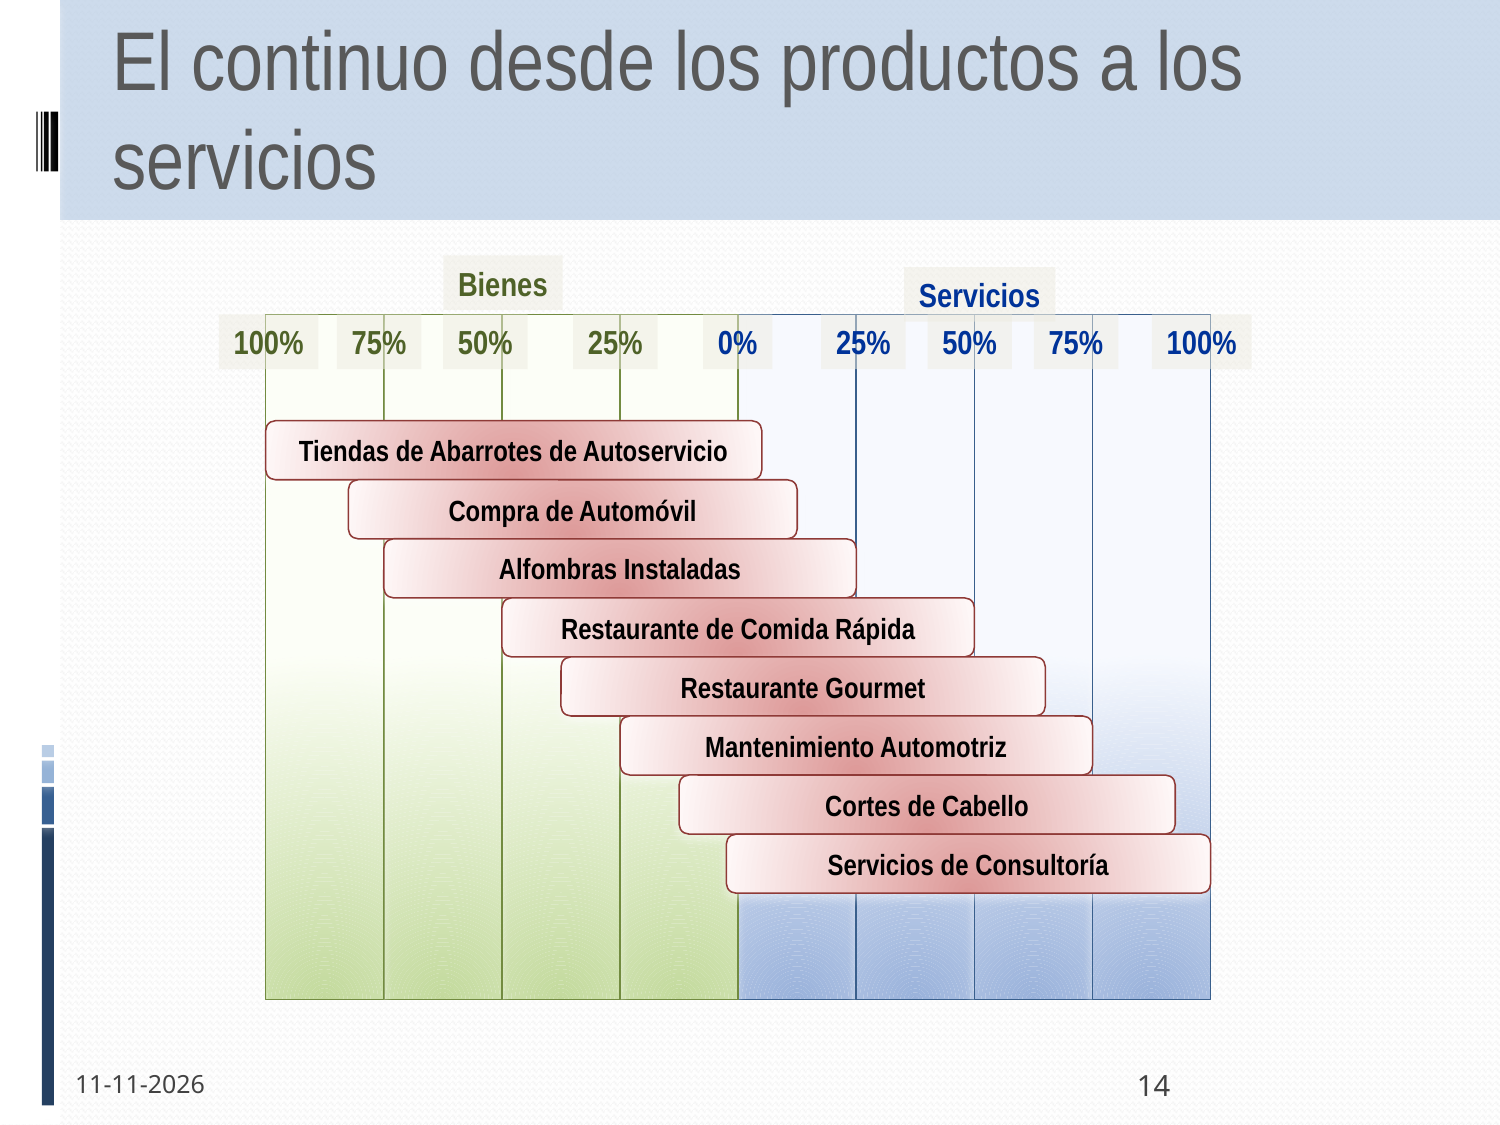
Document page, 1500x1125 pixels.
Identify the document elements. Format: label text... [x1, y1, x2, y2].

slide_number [75, 1042, 243, 1103]
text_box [218, 255, 1253, 1000]
title El continuo desde los productos a los servicios [111, 18, 1436, 207]
slide_number 14 [1045, 1046, 1171, 1107]
